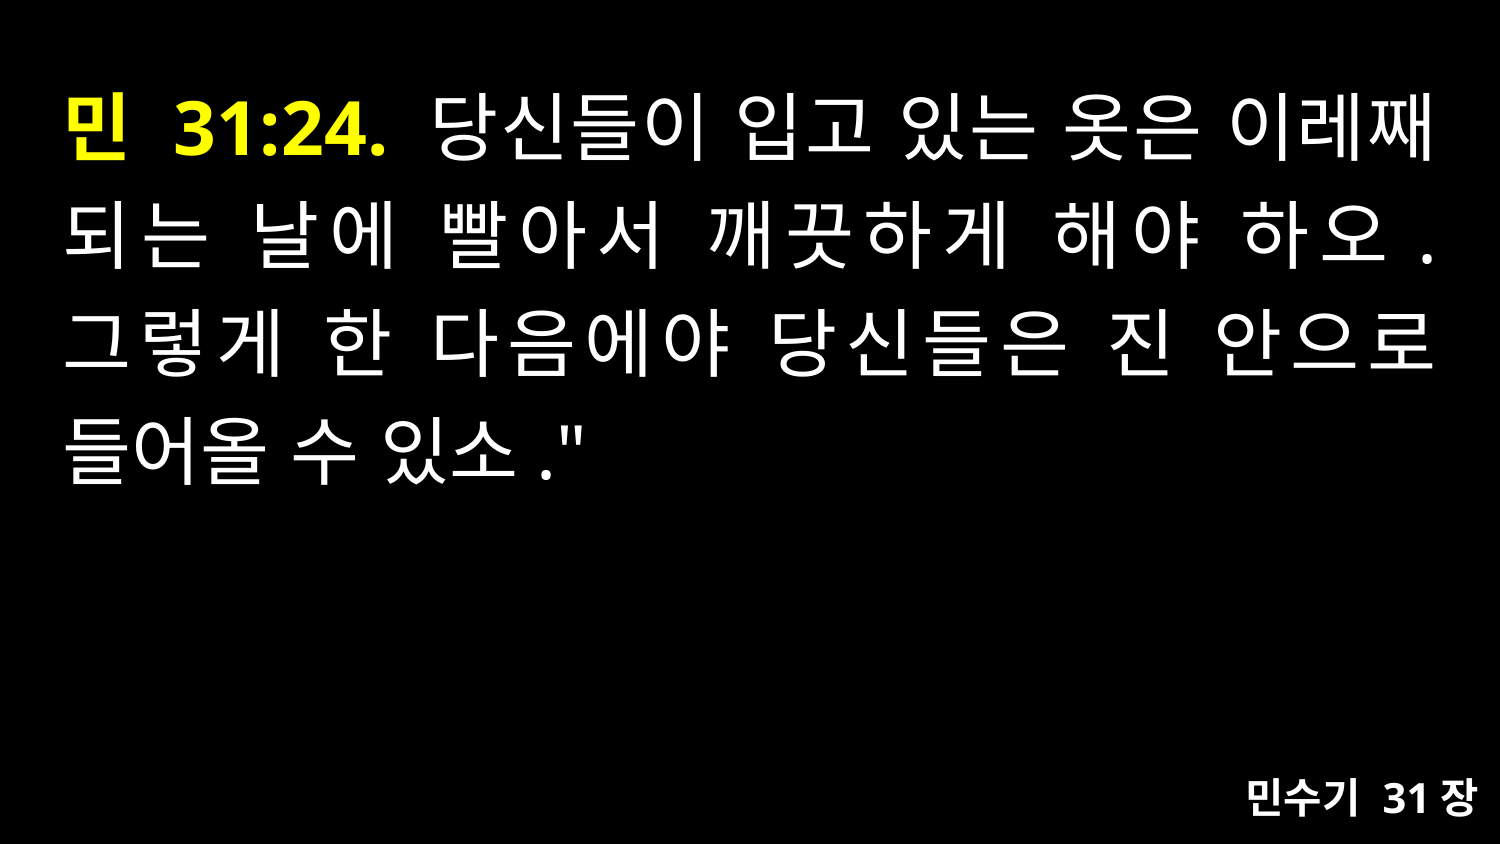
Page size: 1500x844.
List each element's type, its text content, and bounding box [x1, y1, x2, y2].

title 민 31:24. 당신들이 입고 있는 옷은 이레째 되는 날에 빨아서 깨끗하게 해야 하오. 그렇게 한 다음에야 당신들은 진 안으로 들어올 수 있소." [0, 0, 1500, 844]
subtitle 민수기 31장 [916, 770, 1500, 844]
